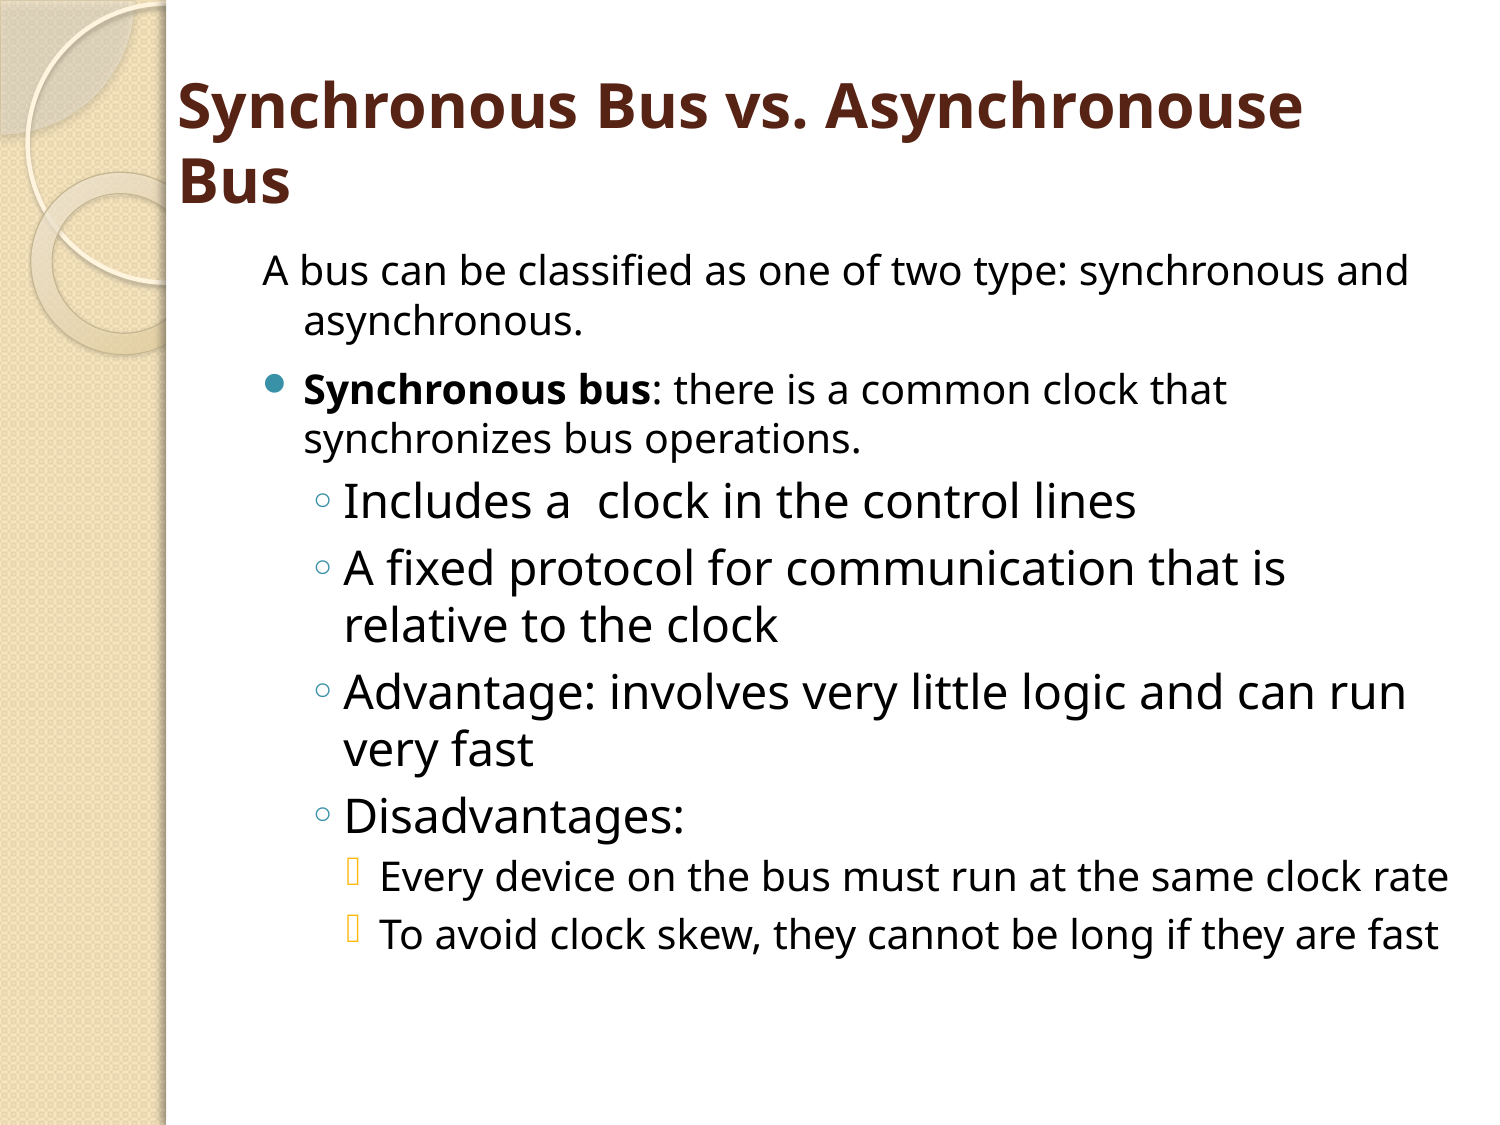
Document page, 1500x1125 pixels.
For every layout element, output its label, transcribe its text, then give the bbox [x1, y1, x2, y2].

title Synchronous Bus vs. Asynchronouse Bus [162, 45, 1425, 238]
list A bus can be classified as one of two type: synchronous and asynchronous. Synchronous bus: there is a common clock that synchronizes bus operations. Includes a clock in the control lines A fixed protocol for communication that is relative to the clock Advantage: involves very little logic and can run very fast Disadvantages: Every device on the bus must run at the same clock rate To avoid clock skew, they cannot be long if they are fast [235, 237, 1466, 1025]
